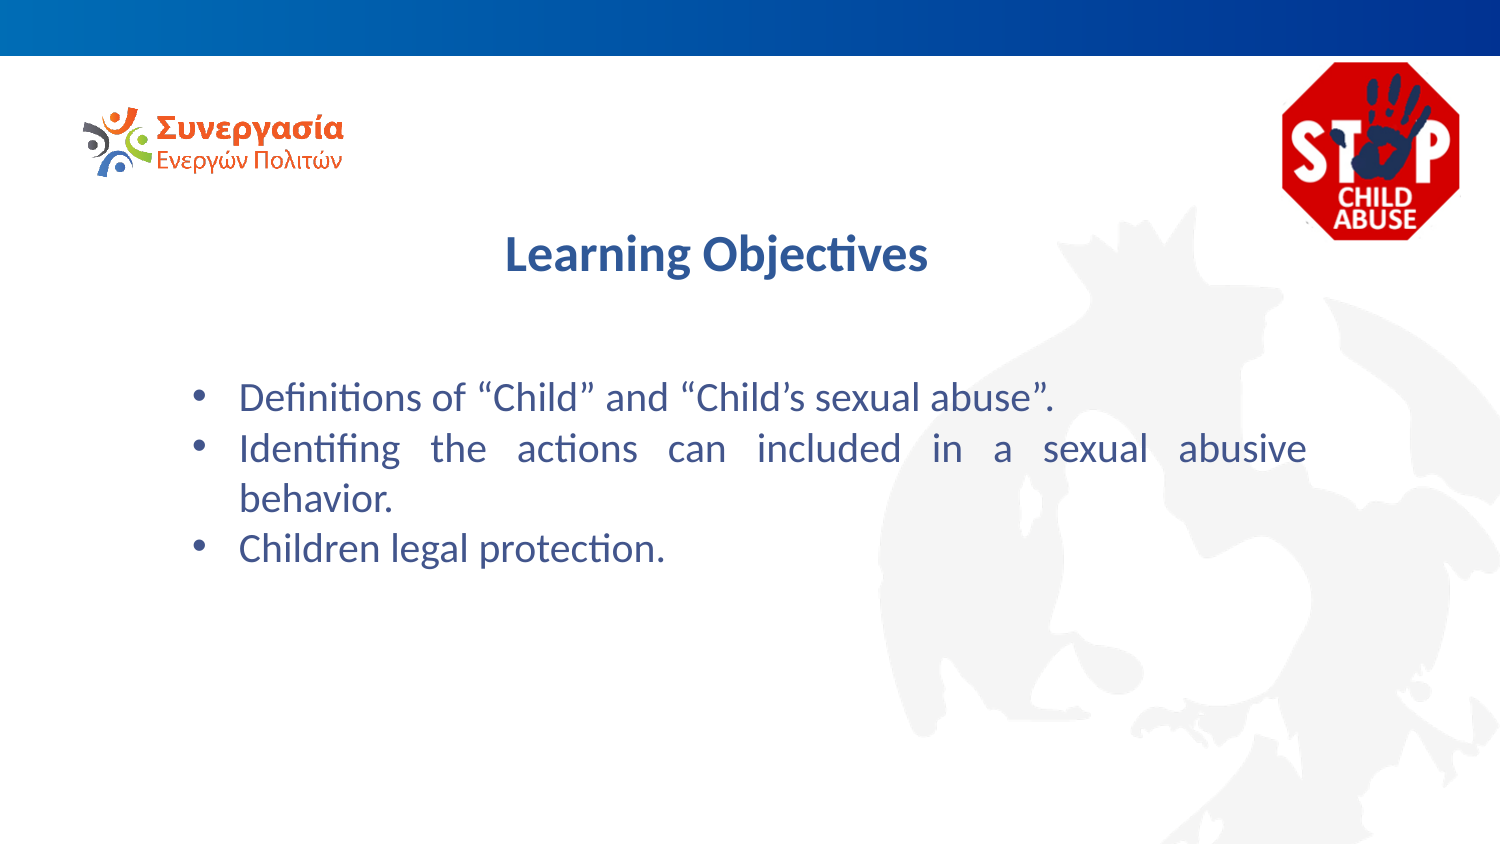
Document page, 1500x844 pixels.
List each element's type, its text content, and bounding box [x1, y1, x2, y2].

text_box Learning Objectives [490, 212, 949, 290]
picture [820, 62, 1500, 844]
picture [76, 99, 353, 189]
text_box Definitions of “Child” and “Child’s sexual abuse”. Identifing the actions can included in a sexual abusive behavior. Children legal protection. [177, 362, 1323, 578]
